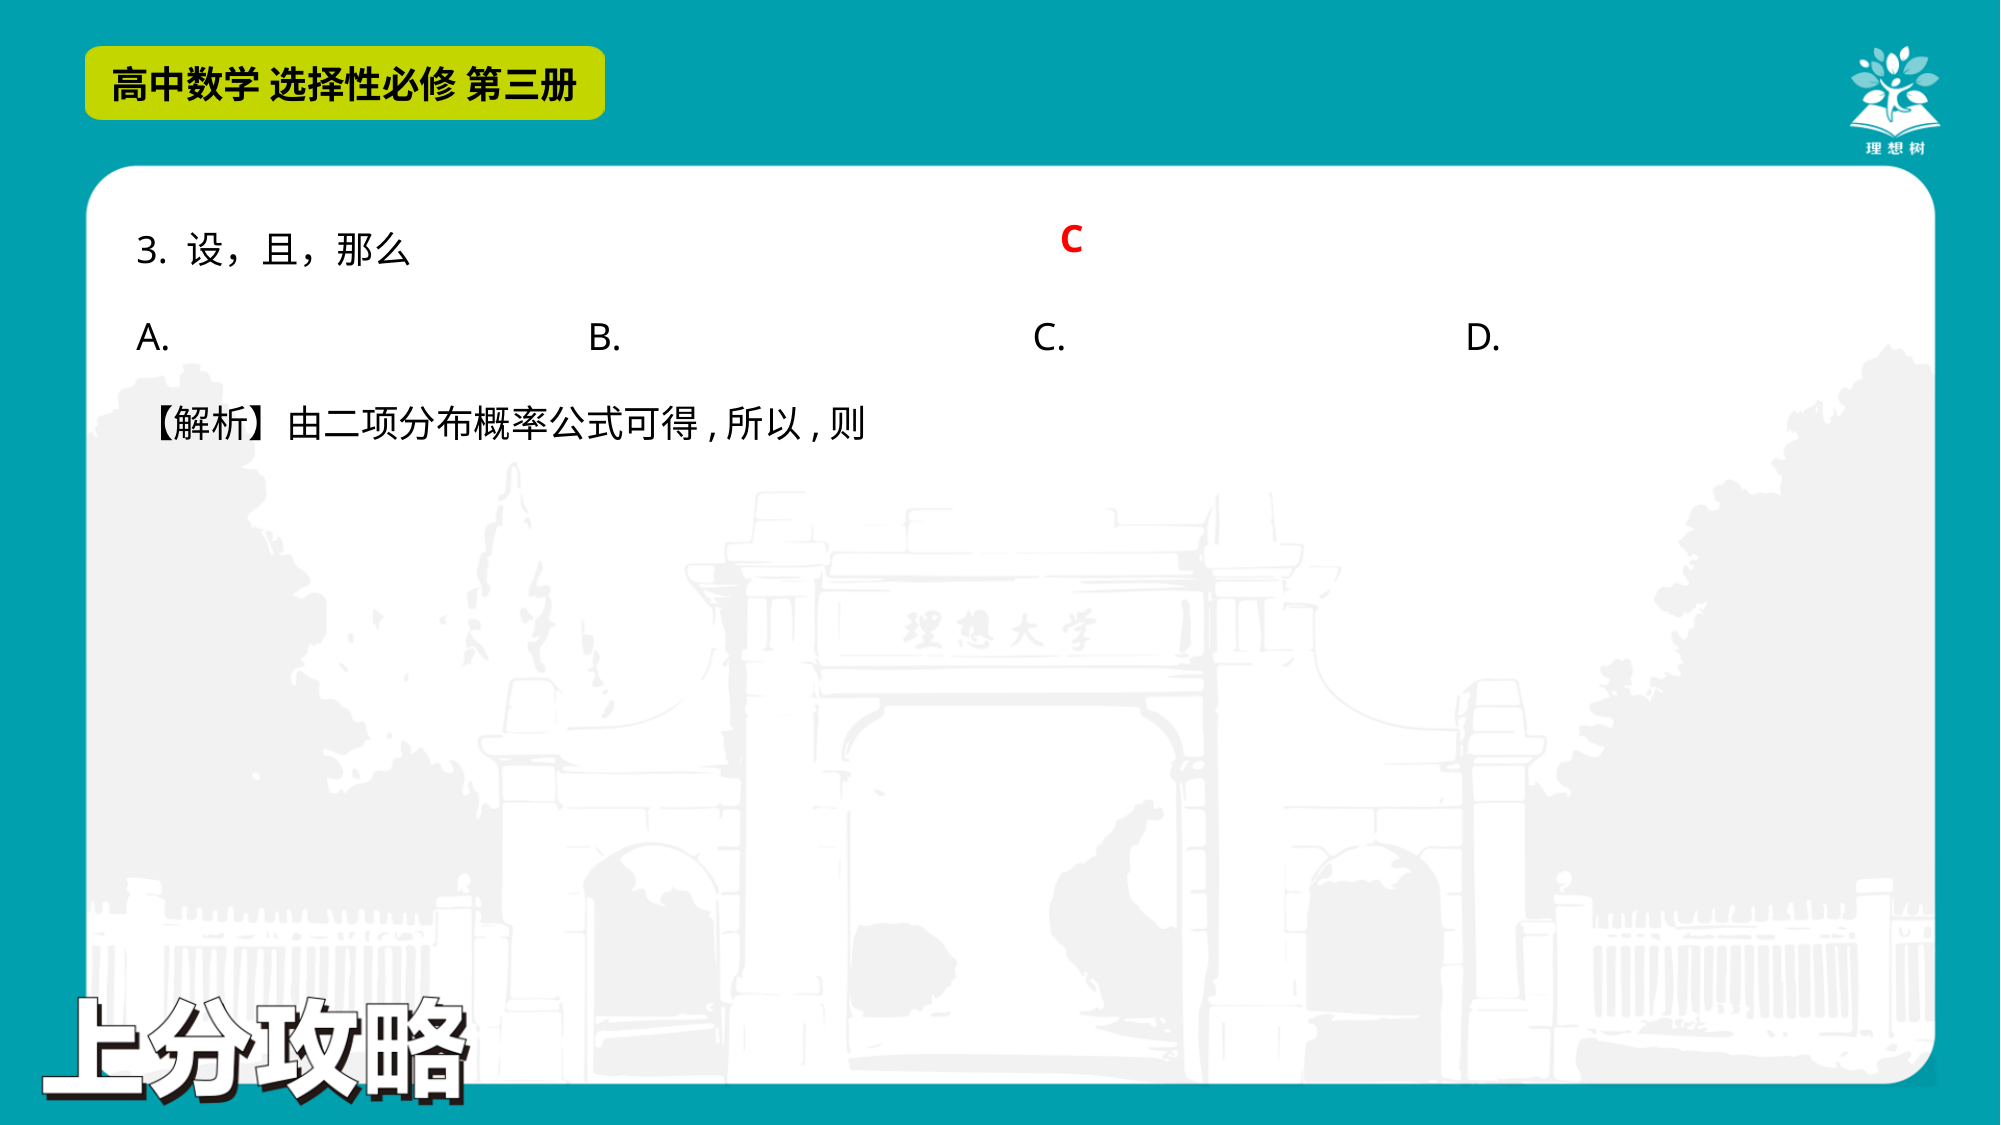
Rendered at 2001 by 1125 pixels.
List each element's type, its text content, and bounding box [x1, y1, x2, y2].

text_box C [1044, 214, 1099, 259]
picture [0, 0, 2000, 1125]
